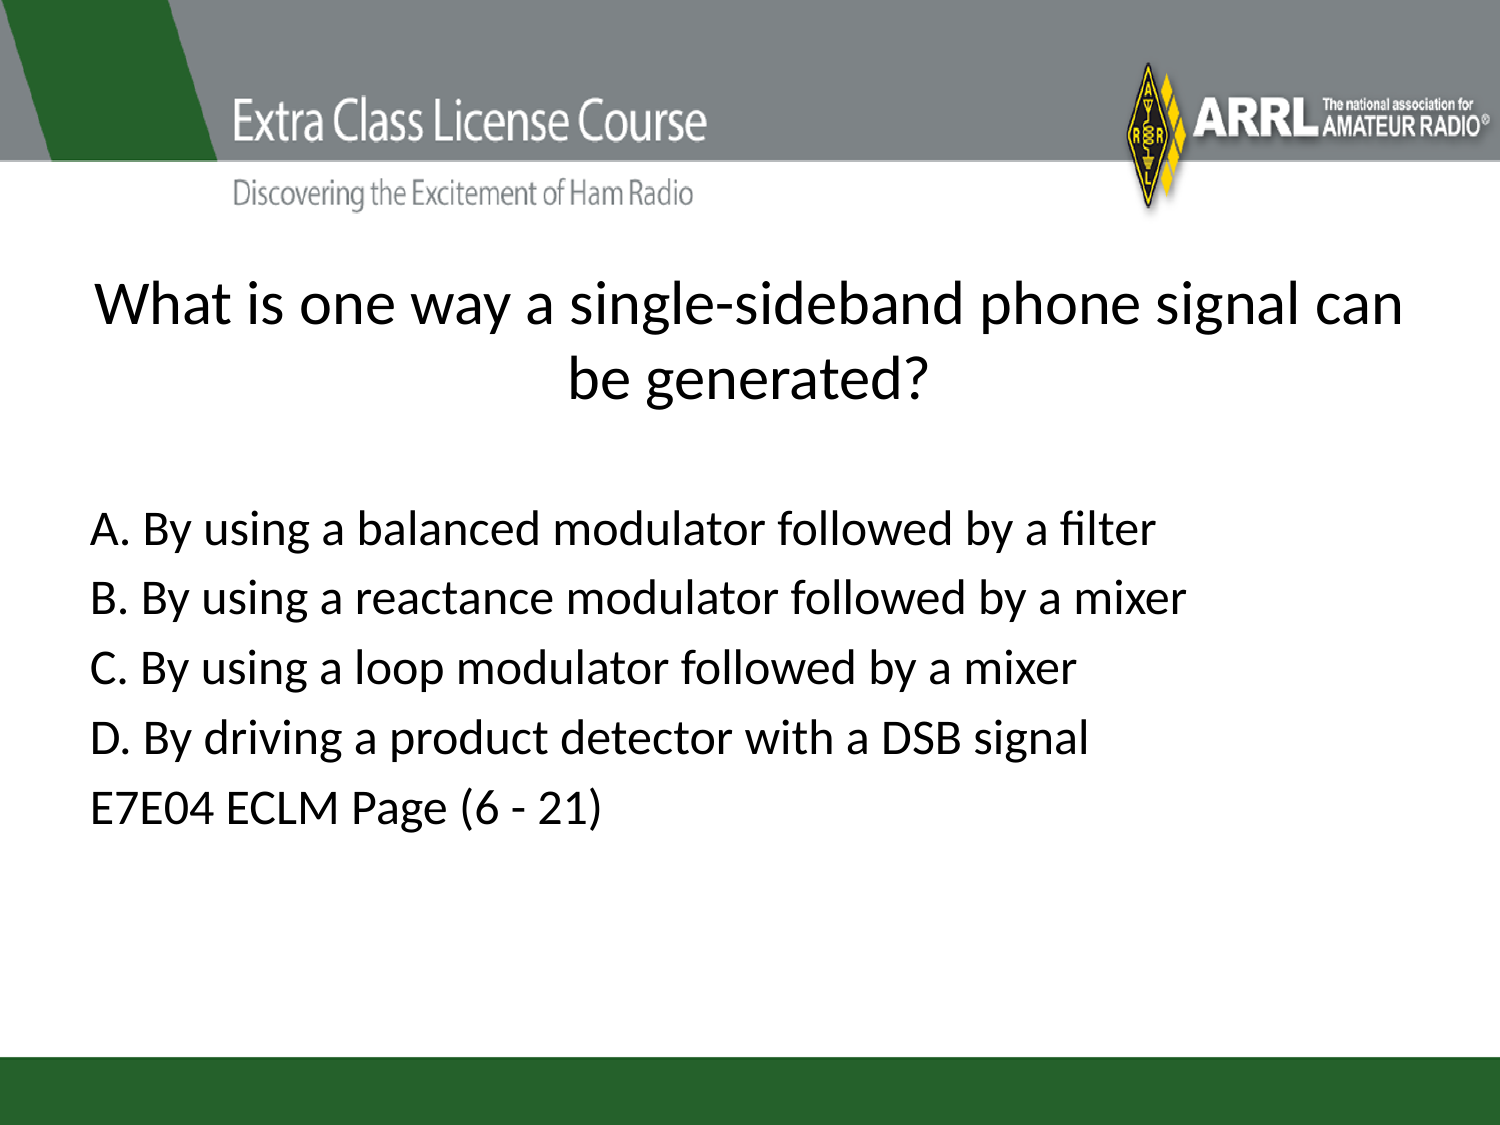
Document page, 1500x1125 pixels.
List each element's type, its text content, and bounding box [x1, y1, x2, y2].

title What is one way a single-sideband phone signal can be generated? [75, 254, 1425, 435]
list A. By using a balanced modulator followed by a filter B. By using a reactance modulator followed by a mixer C. By using a loop modulator followed by a mixer D. By driving a product detector with a DSB signal E7E04 ECLM Page (6 - 21) [75, 487, 1425, 1005]
picture [0, 0, 1500, 1125]
